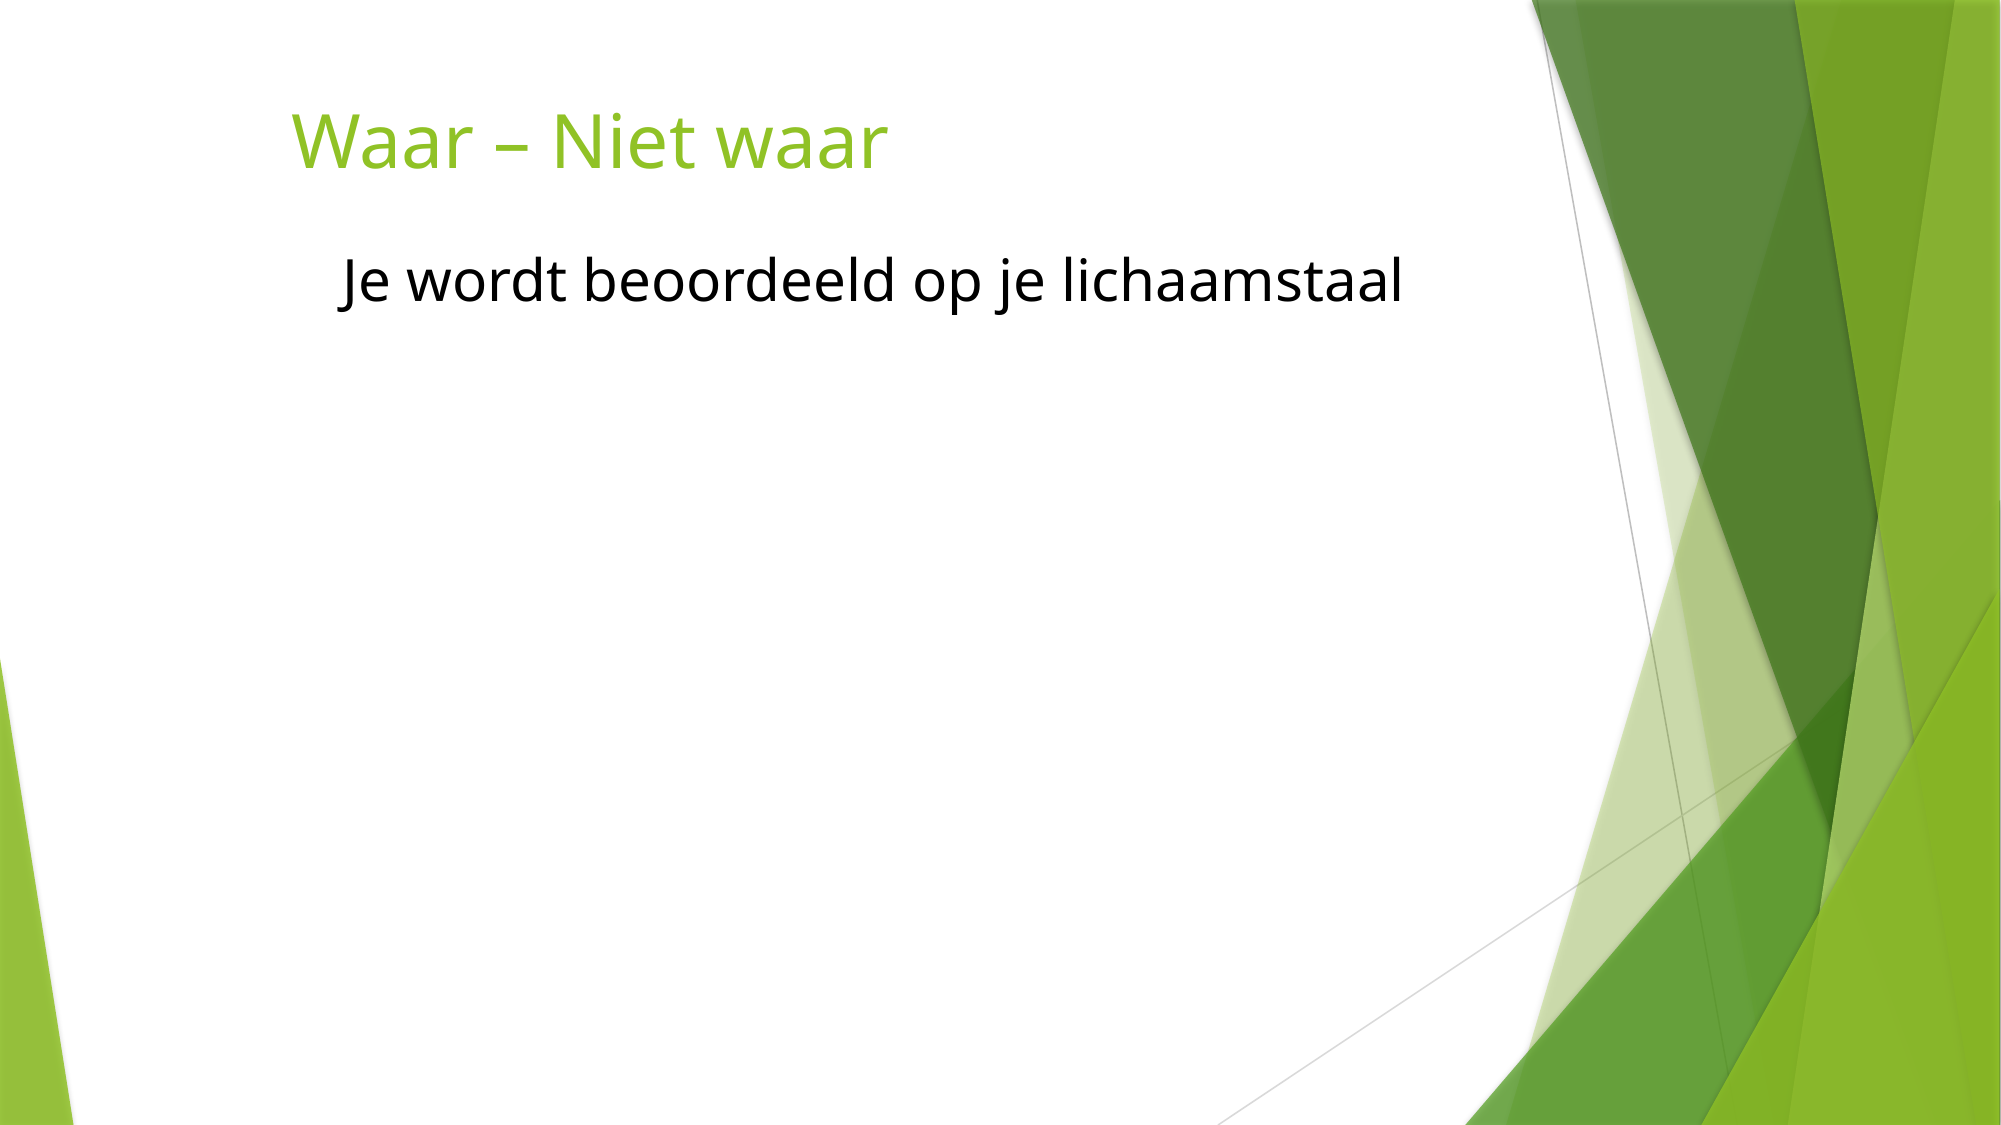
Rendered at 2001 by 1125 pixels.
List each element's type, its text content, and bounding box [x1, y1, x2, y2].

text_box Je wordt beoordeeld op je lichaamstaal [324, 243, 1675, 1047]
title Waar – Niet waar [273, 45, 1900, 233]
